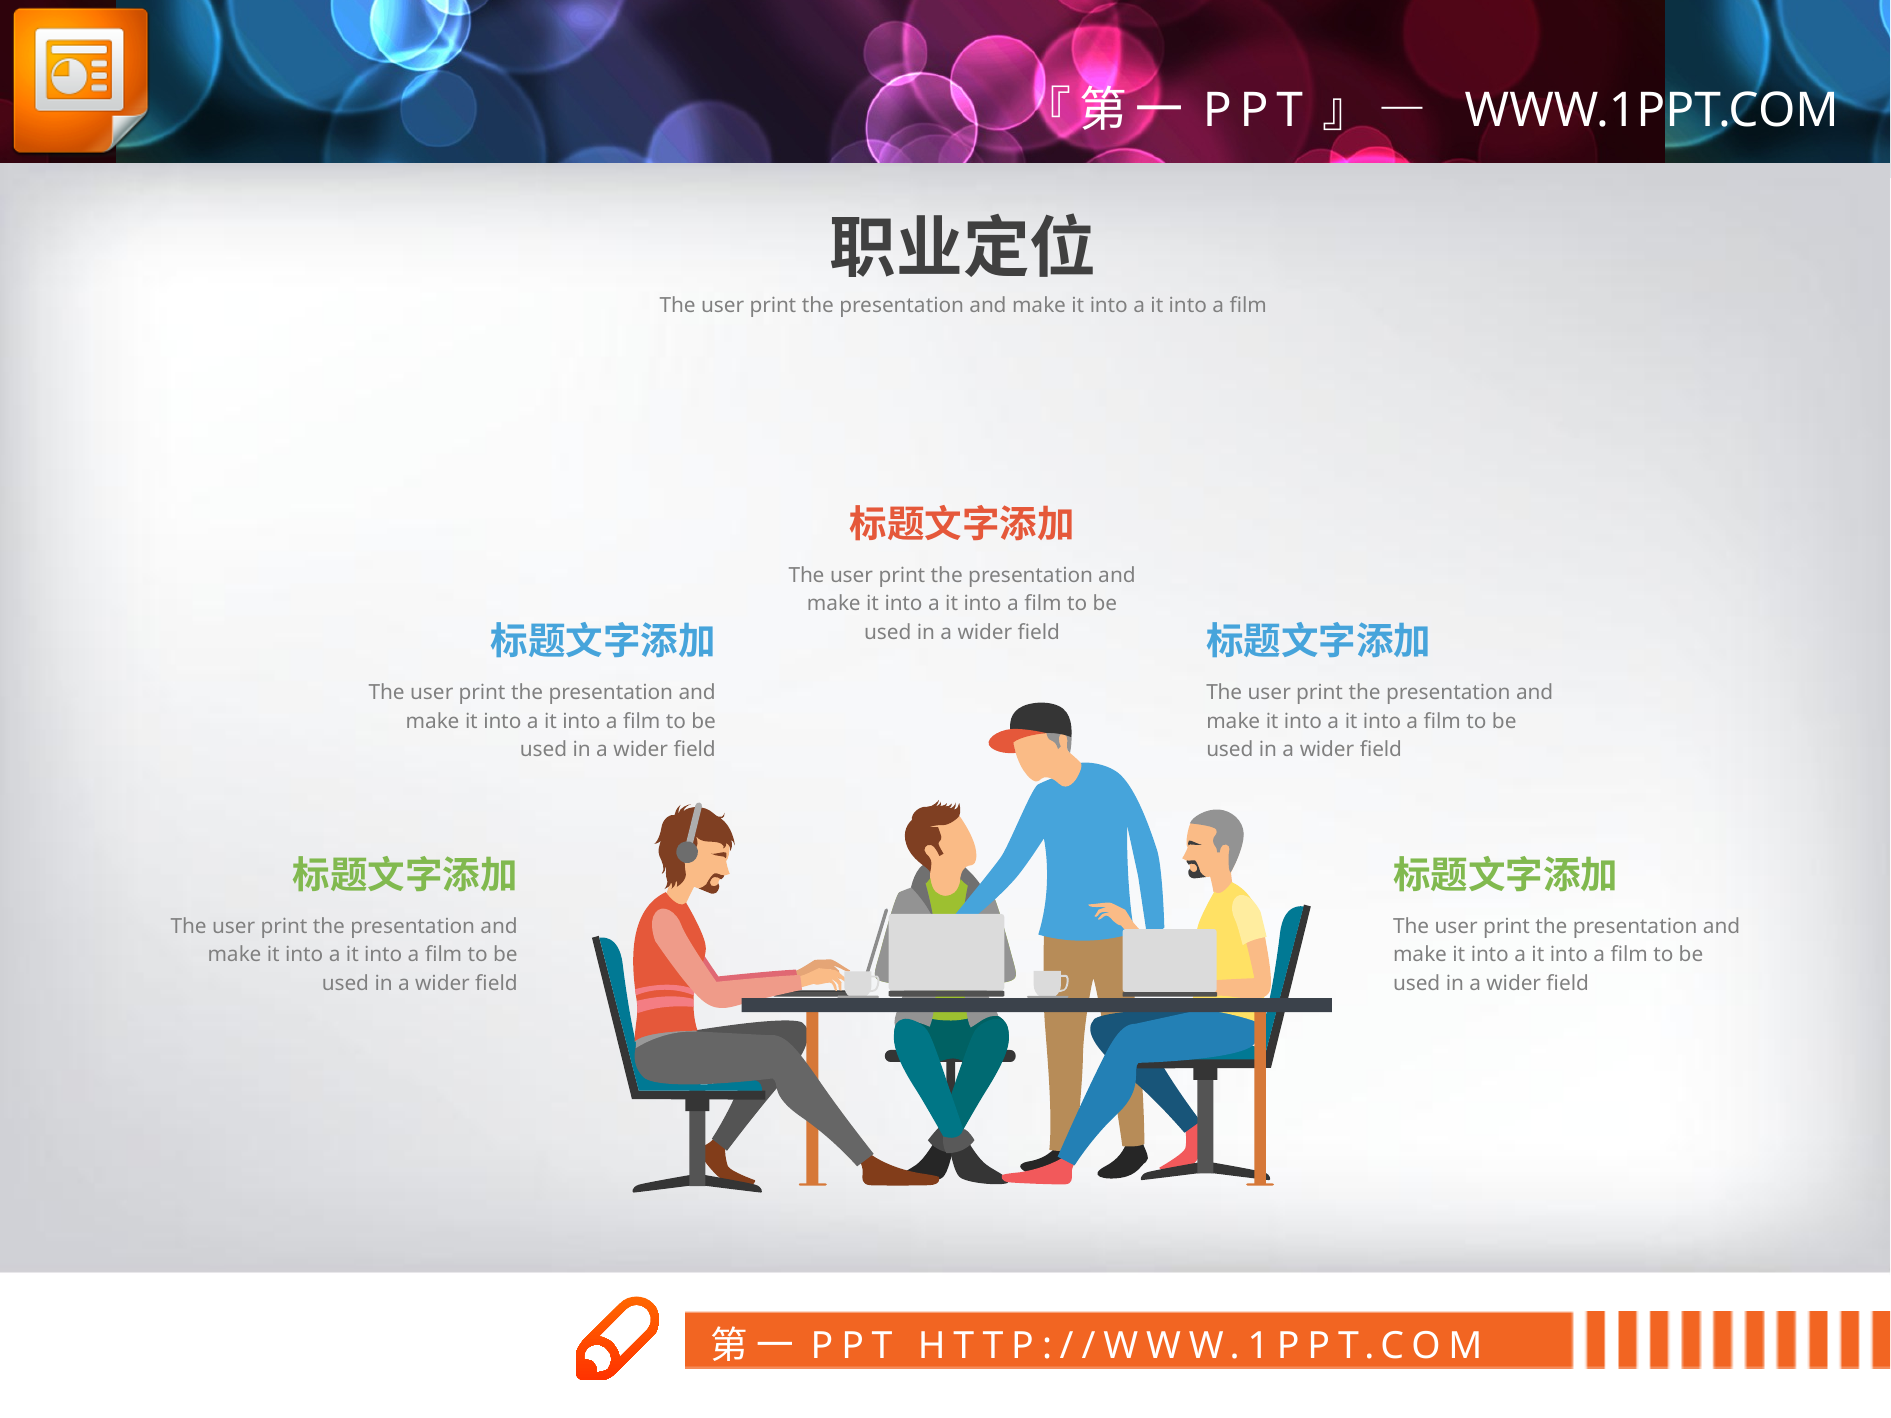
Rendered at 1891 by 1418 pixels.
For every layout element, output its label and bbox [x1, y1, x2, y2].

text_box [339, 609, 731, 770]
text_box [766, 492, 1158, 653]
picture [0, 0, 1891, 1275]
text_box [141, 843, 533, 1004]
picture [685, 1311, 1891, 1369]
text_box [1378, 843, 1770, 1004]
text_box [551, 196, 1375, 323]
text_box [591, 695, 1333, 1194]
text_box [1191, 609, 1583, 770]
